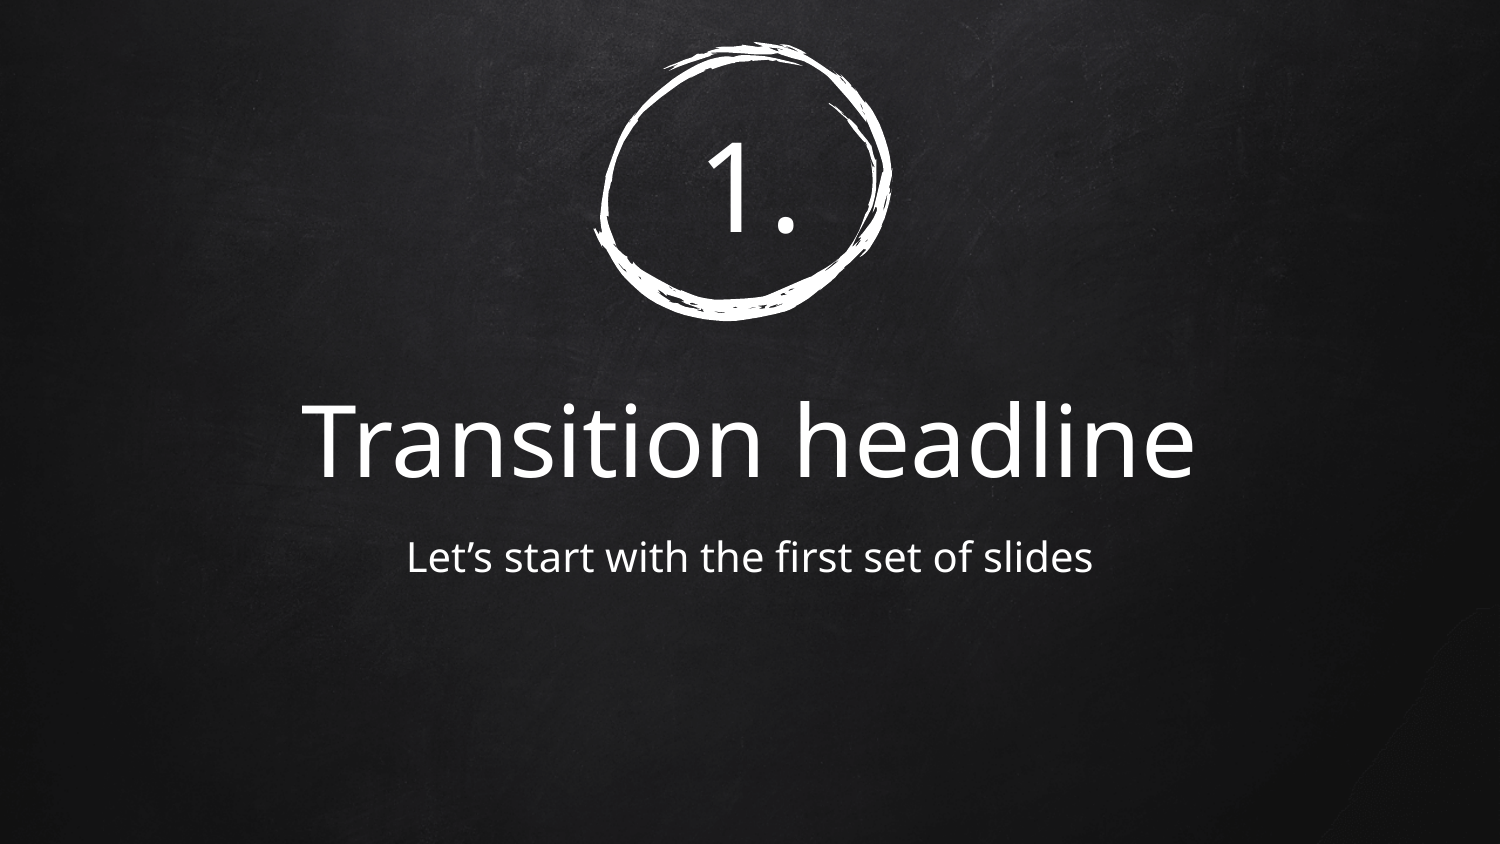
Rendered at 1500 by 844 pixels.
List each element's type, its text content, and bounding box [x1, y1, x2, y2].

picture [0, 0, 1500, 844]
text_box [593, 41, 893, 322]
title 1. Transition headline [112, 322, 1388, 513]
subtitle Let’s start with the first set of slides [112, 515, 1388, 645]
